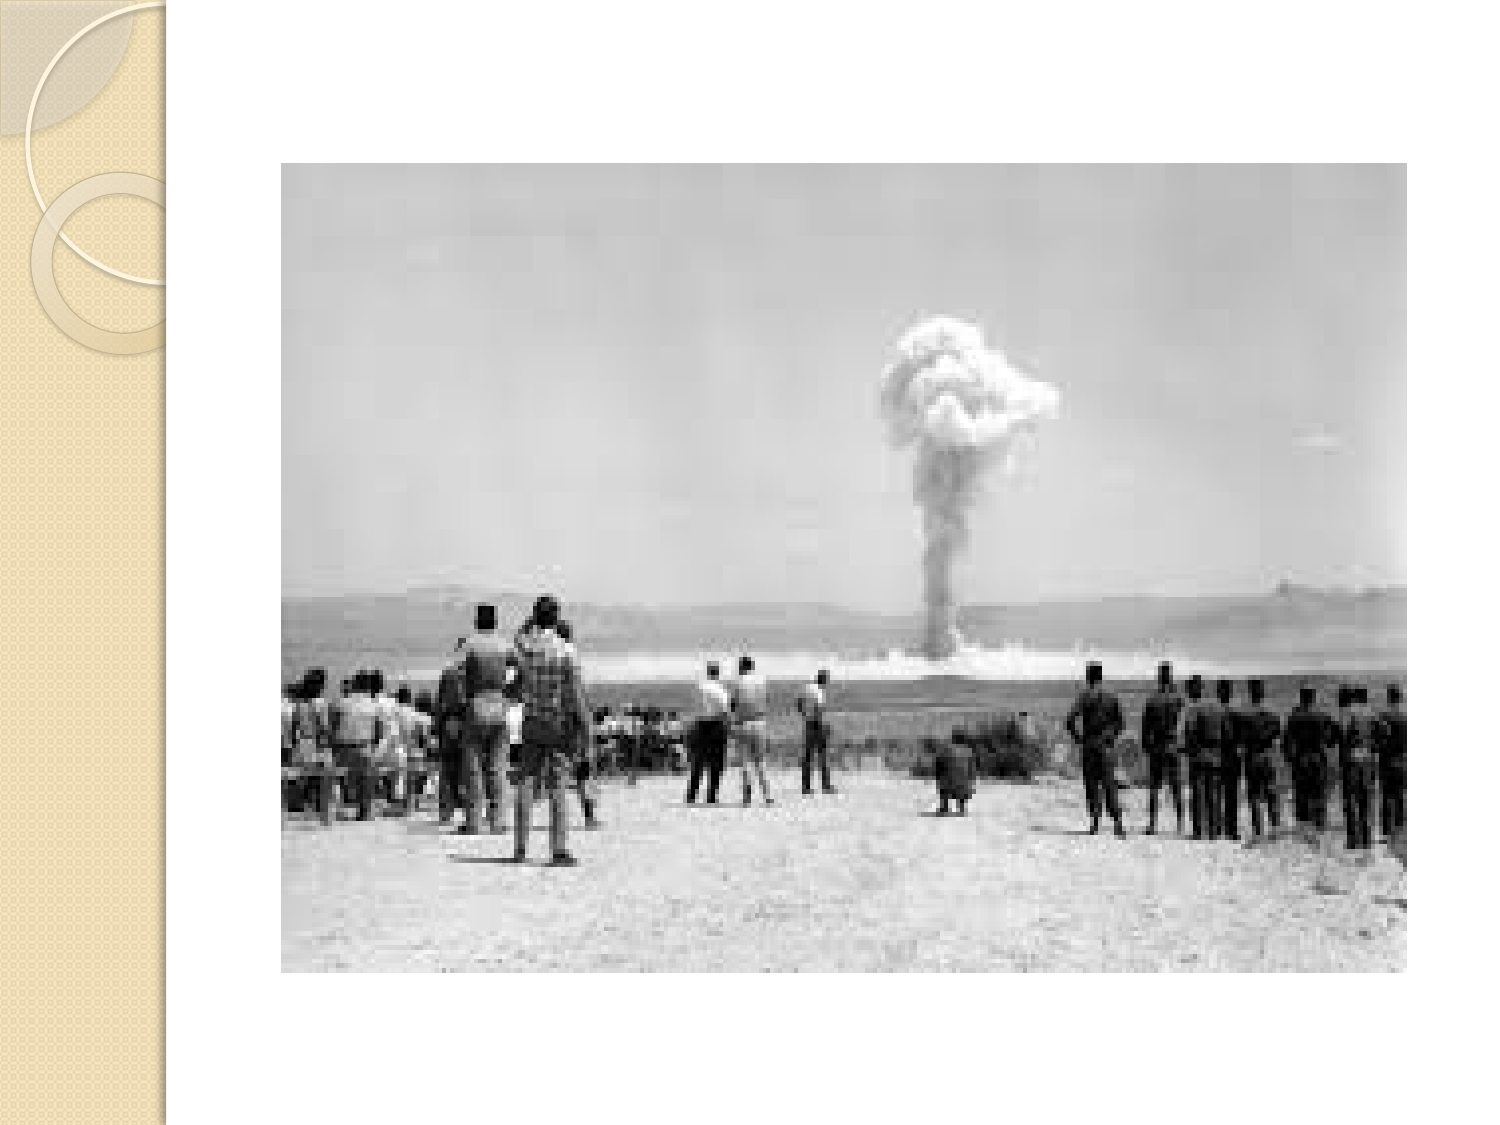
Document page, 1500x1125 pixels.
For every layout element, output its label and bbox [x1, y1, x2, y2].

list [280, 163, 1407, 973]
